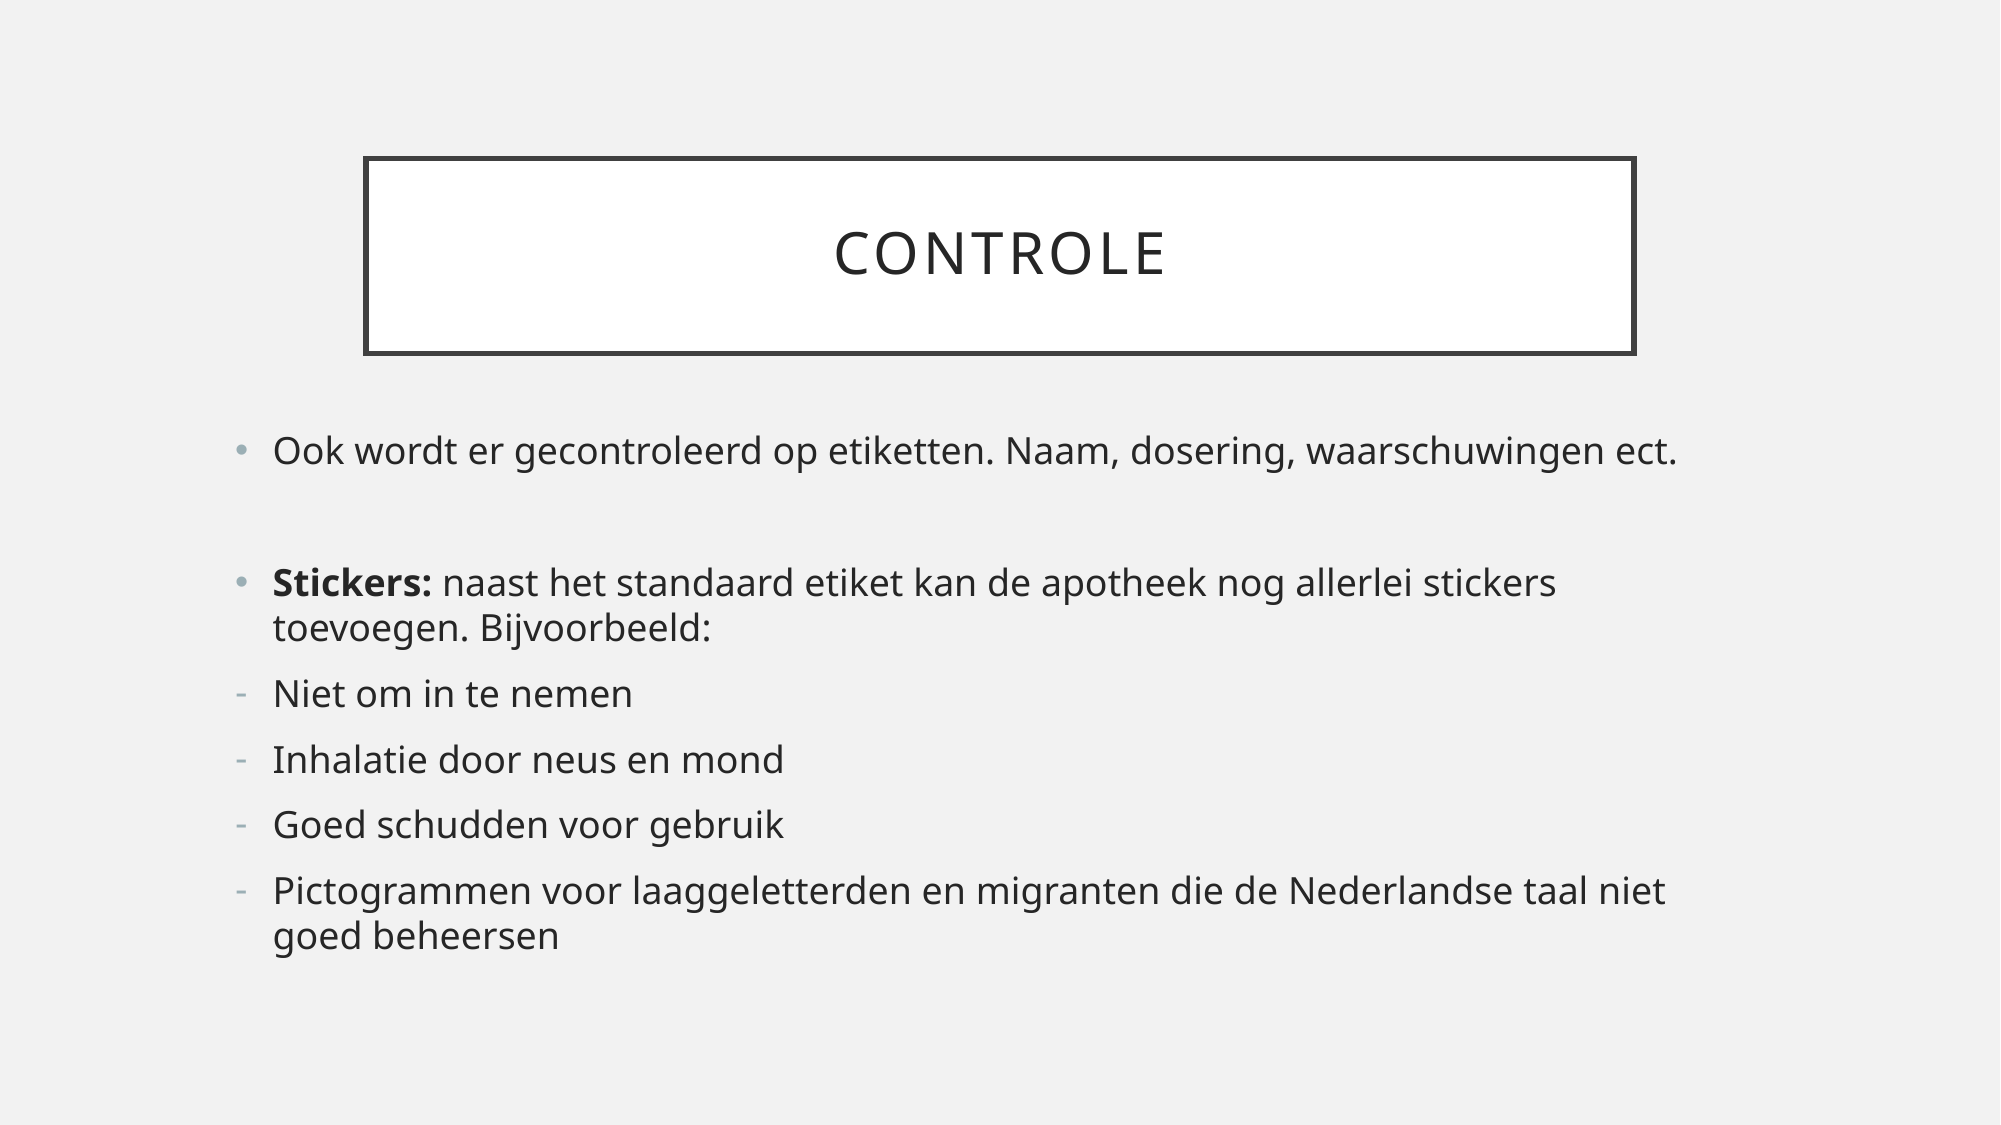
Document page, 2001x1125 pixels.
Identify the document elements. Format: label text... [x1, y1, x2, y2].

list Ook wordt er gecontroleerd op etiketten. Naam, dosering, waarschuwingen ect. Stickers: naast het standaard etiket kan de apotheek nog allerlei stickers toevoegen. Bijvoorbeeld: Niet om in te nemen Inhalatie door neus en mond Goed schudden voor gebruik Pictogrammen voor laaggeletterden en migranten die de Nederlandse taal niet goed beheersen [220, 419, 1780, 1026]
title Controle [363, 156, 1637, 356]
